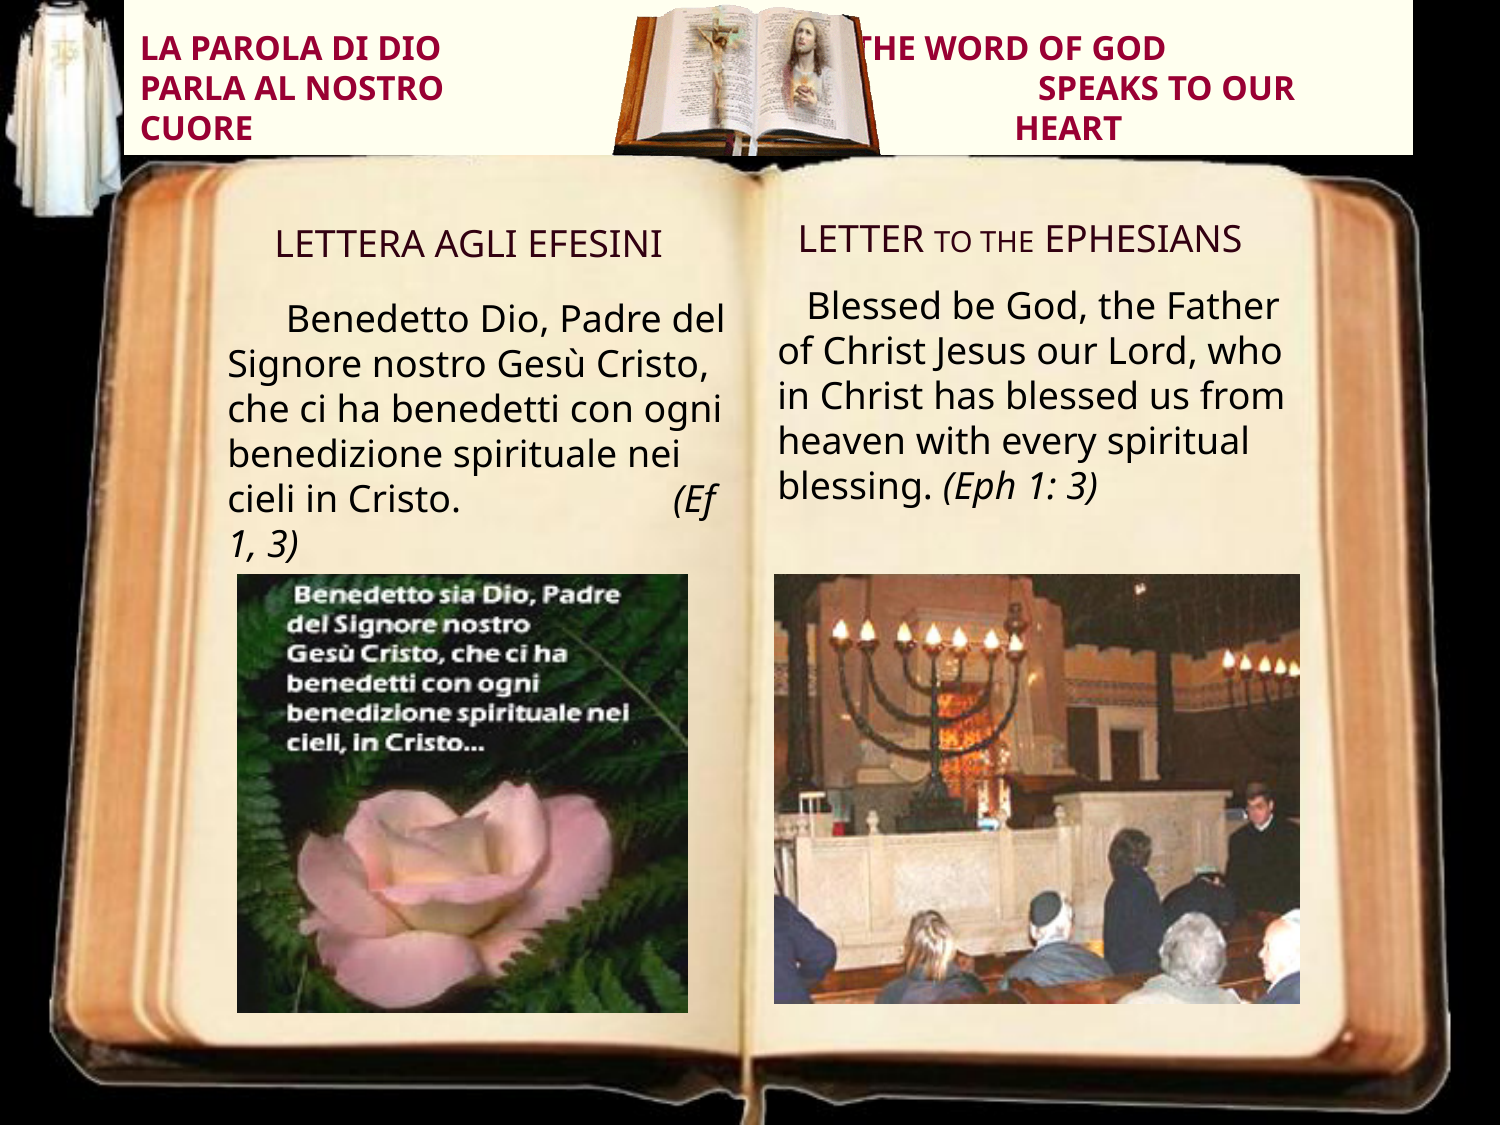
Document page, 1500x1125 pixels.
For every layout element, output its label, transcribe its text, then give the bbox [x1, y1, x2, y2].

text_box LA PAROLA DI DIO THE WORD OF GOD PARLA AL NOSTRO SPEAKS TO OUR CUORE HEART [888, 0, 1413, 155]
text_box Benedetto Dio, Padre del Signore nostro Gesù Cristo, che ci ha benedetti con ogni benedizione spirituale nei cieli in Cristo. (Ef 1, 3) [212, 287, 763, 573]
text_box LETTERA AGLI EFESINI [212, 212, 725, 273]
text_box Blessed be God, the Father of Christ Jesus our Lord, who in Christ has blessed us from heaven with every spiritual blessing. (Eph 1: 3) [762, 274, 1313, 515]
text_box LA PAROLA DI DIO THE WORD OF GOD PARLA AL NOSTRO SPEAKS TO OUR CUORE HEART [124, 0, 612, 155]
title LETTER TO THE EPHESIANS [687, 200, 1363, 275]
picture [0, 0, 1500, 1125]
